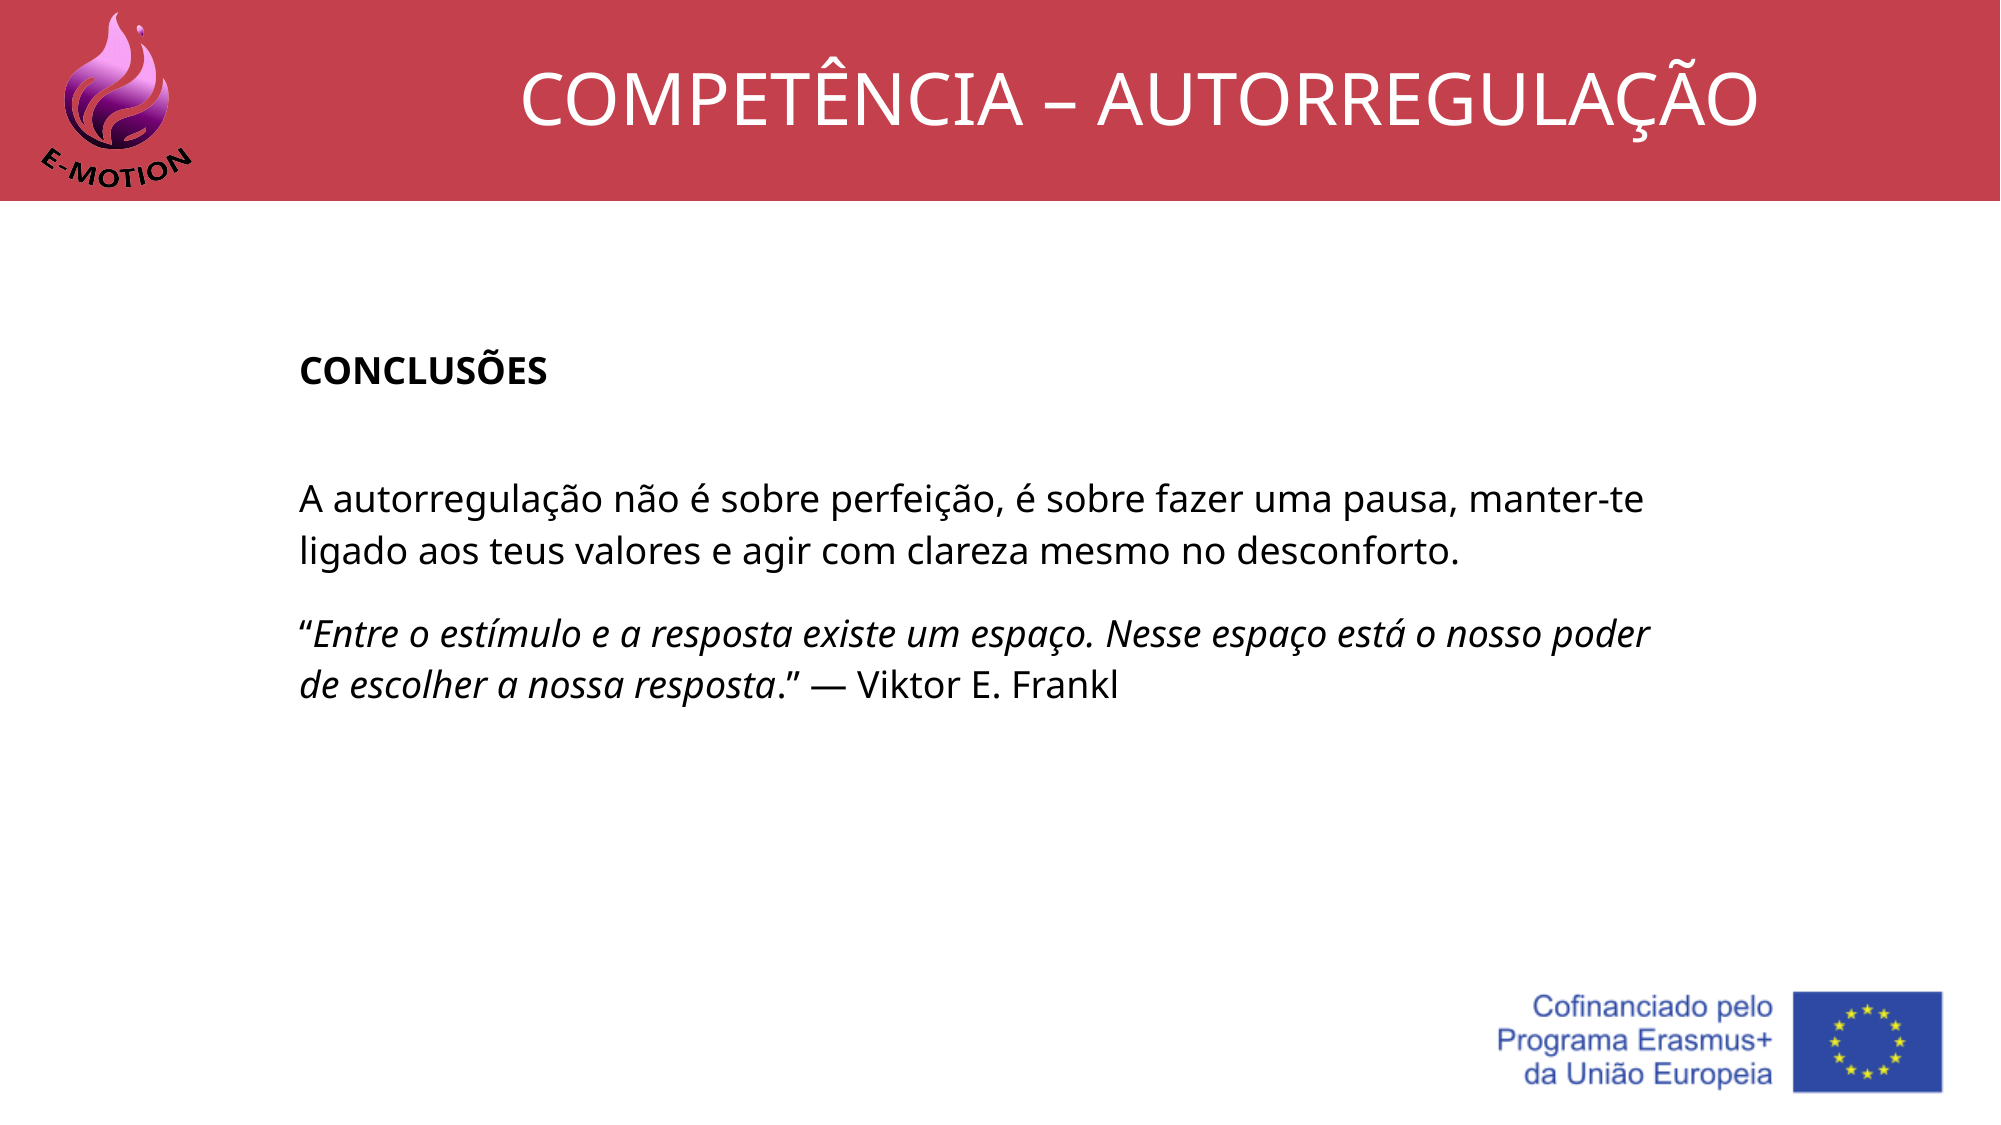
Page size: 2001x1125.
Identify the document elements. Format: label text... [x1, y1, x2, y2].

text_box COMPETÊNCIA – AUTORREGULAÇÃO [289, 55, 1778, 207]
text_box CONCLUSÕES A autorregulação não é sobre perfeição, é sobre fazer uma pausa, manter-te ligado aos teus valores e agir com clareza mesmo no desconforto. “Entre o estímulo e a resposta existe um espaço. Nesse espaço está o nosso poder de escolher a nossa resposta.” — Viktor E. Frankl [284, 339, 1694, 714]
picture [0, 0, 253, 247]
picture [1396, 955, 2000, 1125]
